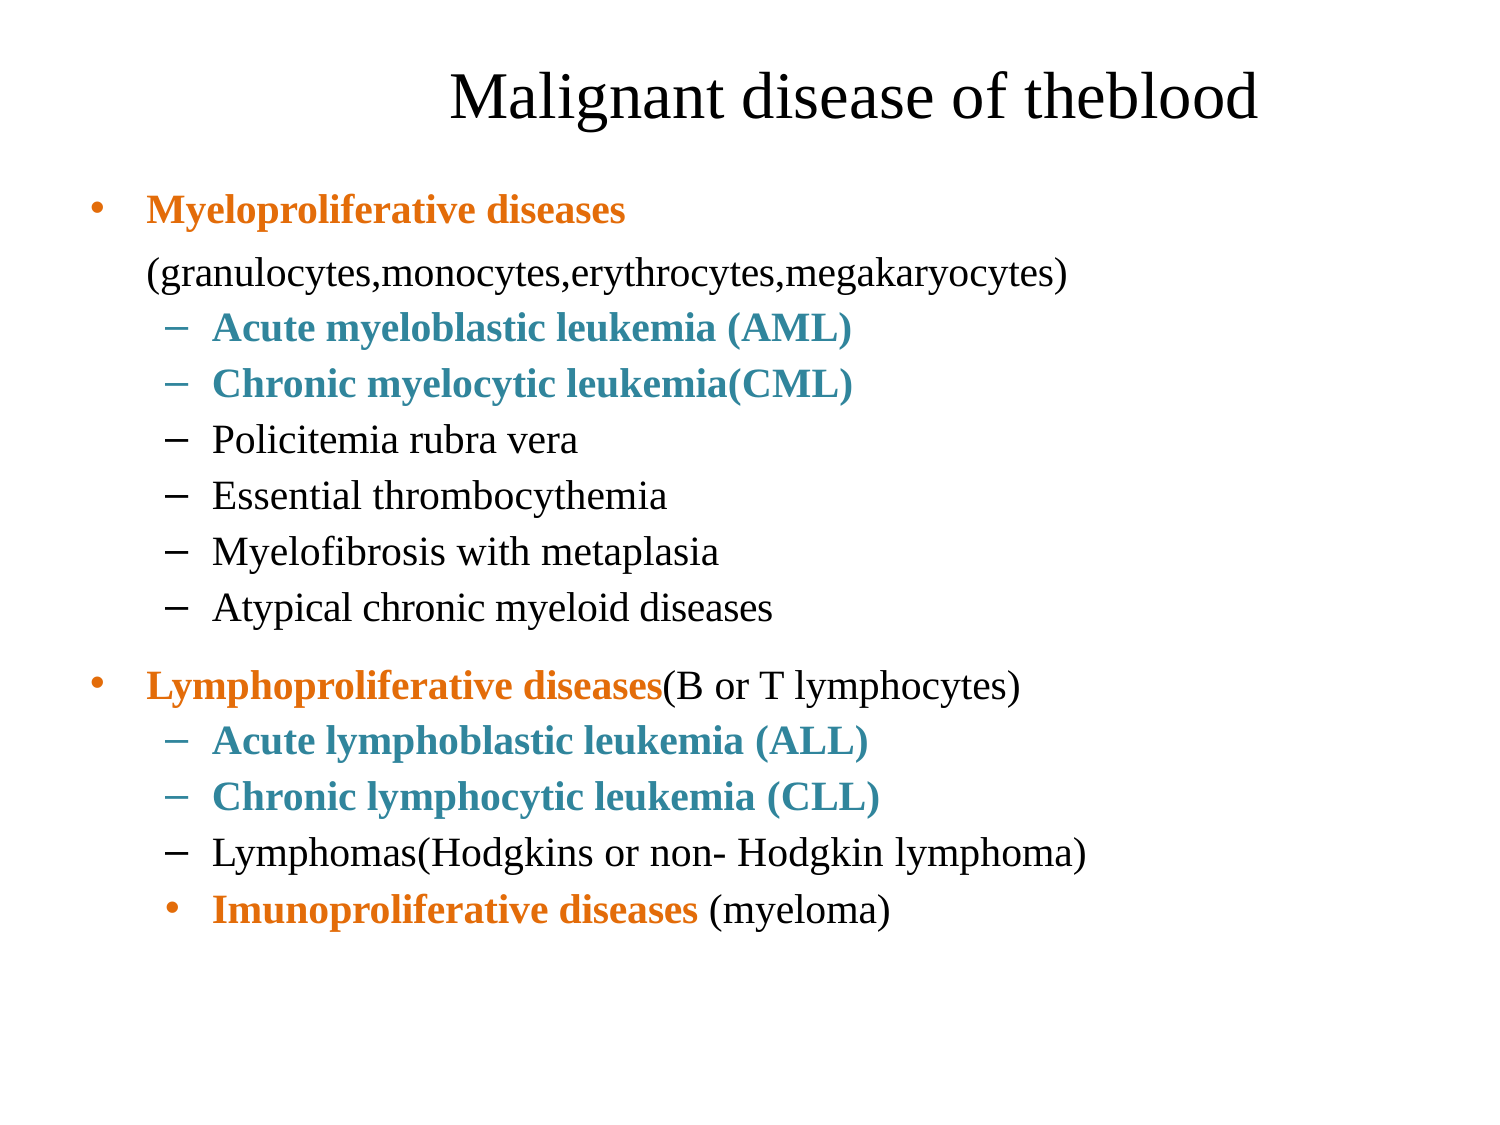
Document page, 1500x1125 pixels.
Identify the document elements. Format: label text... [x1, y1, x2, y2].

text_box Мyeloproliferative diseases (granulocytes,monocytes,erythrocytes,megakaryocytes) Аcute myeloblastic leukemia (AML) Chronic myelocytic leukemia(CML) Policitemia rubra vera Еssential thrombocythemia Мyelofibrosis with metaplasia Аtypical chronic myeloid diseases Lymphoproliferative diseases(B or T lymphocytes) Аcute lymphoblastic leukemia (ALL) Chronic lymphocytic leukemia (CLL) Lymphomas(Hodgkins or non- Hodgkin lymphoma) Imunoproliferative diseases (myeloma) [87, 168, 1348, 932]
title Malignant disease of theblood [75, 0, 1425, 186]
